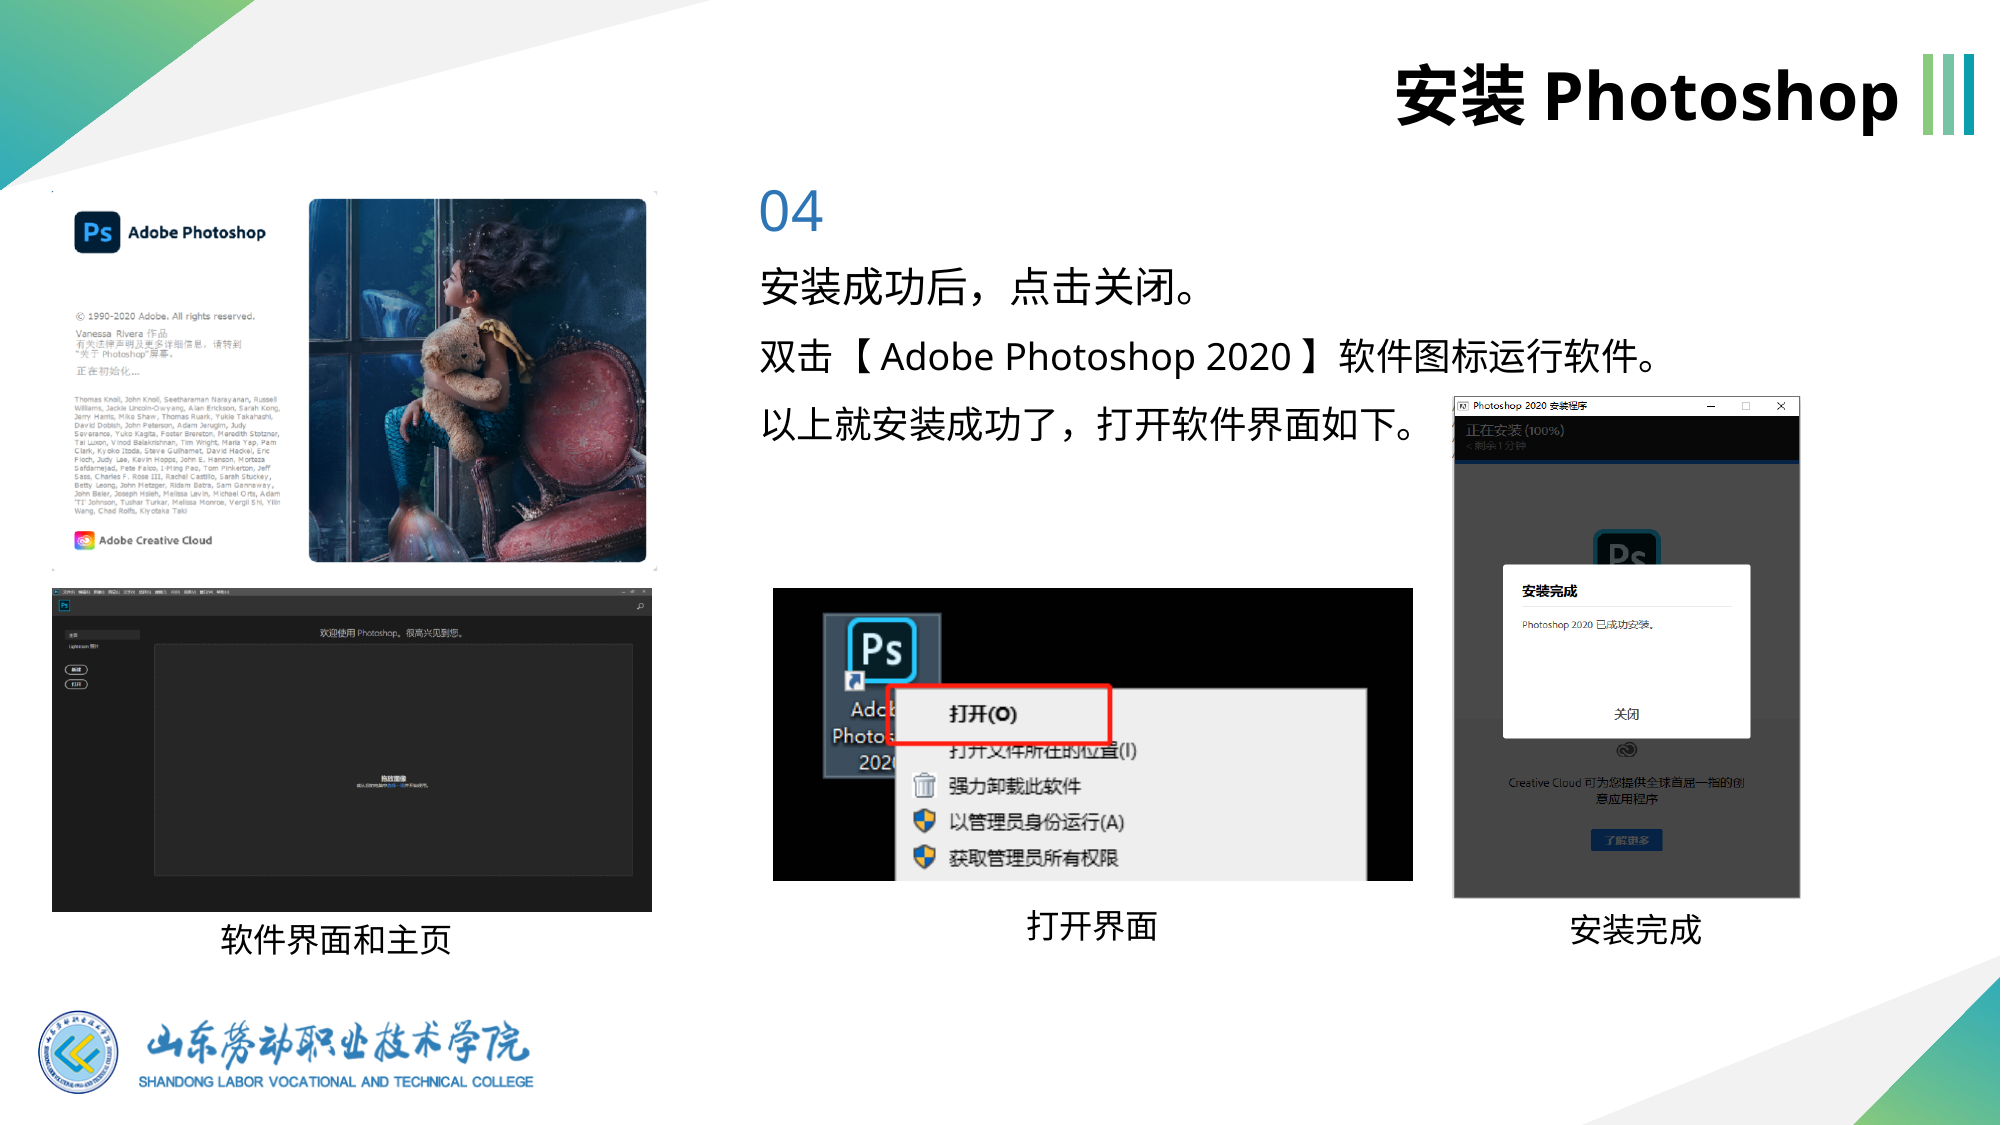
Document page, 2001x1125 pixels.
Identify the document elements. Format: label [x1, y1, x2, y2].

picture [38, 1010, 550, 1094]
text_box [759, 174, 1959, 319]
picture [773, 588, 1413, 881]
text_box [1928, 54, 1969, 136]
text_box [0, 0, 2000, 1125]
picture [51, 191, 658, 571]
picture [1452, 395, 1801, 899]
picture [52, 588, 651, 912]
